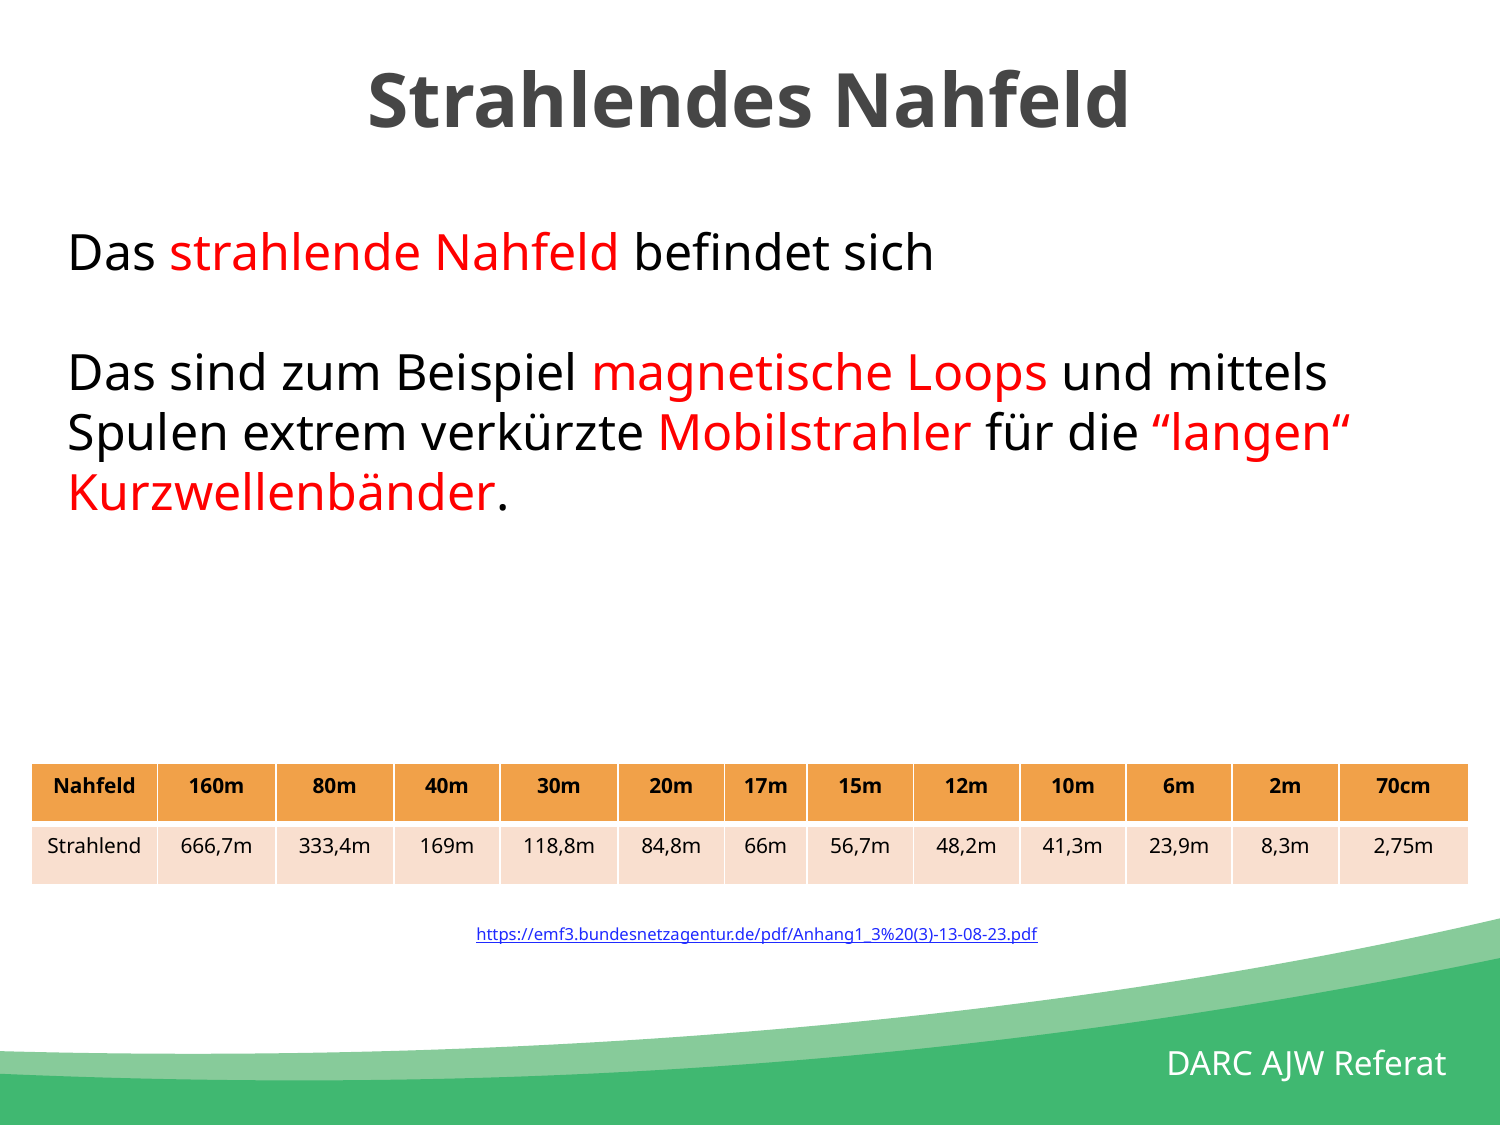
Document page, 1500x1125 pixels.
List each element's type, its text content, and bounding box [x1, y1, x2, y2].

table_header 17m [725, 764, 806, 821]
table_header 12m [914, 764, 1019, 821]
title Strahlendes Nahfeld [75, 45, 1425, 149]
table_cell Strahlend [32, 827, 157, 884]
table_cell 41,3m [1021, 827, 1125, 884]
table_cell 333,4m [277, 827, 393, 884]
table_cell 666,7m [158, 827, 275, 884]
table_header 160m [158, 764, 275, 821]
table_header 70cm [1340, 764, 1468, 821]
table_header 6m [1127, 764, 1231, 821]
table_header 20m [619, 764, 724, 821]
table_cell 8,3m [1233, 827, 1338, 884]
text_box https://emf3.bundesnetzagentur.de/pdf/Anhang1_3%20(3)-13-08-23.pdf [461, 916, 1054, 955]
table_header Nahfeld [32, 764, 157, 821]
table_cell 66m [725, 827, 806, 884]
table_header 10m [1021, 764, 1125, 821]
table_header 30m [501, 764, 617, 821]
table_cell 23,9m [1127, 827, 1231, 884]
table_cell 84,8m [619, 827, 724, 884]
table_cell 118,8m [501, 827, 617, 884]
table_cell 169m [395, 827, 499, 884]
table_header 15m [808, 764, 913, 821]
table_cell 2,75m [1340, 827, 1468, 884]
table_cell 56,7m [808, 827, 913, 884]
table_header 40m [395, 764, 499, 821]
list [75, 177, 1425, 681]
table_header 80m [277, 764, 393, 821]
table_cell 48,2m [914, 827, 1019, 884]
table_header 2m [1233, 764, 1338, 821]
